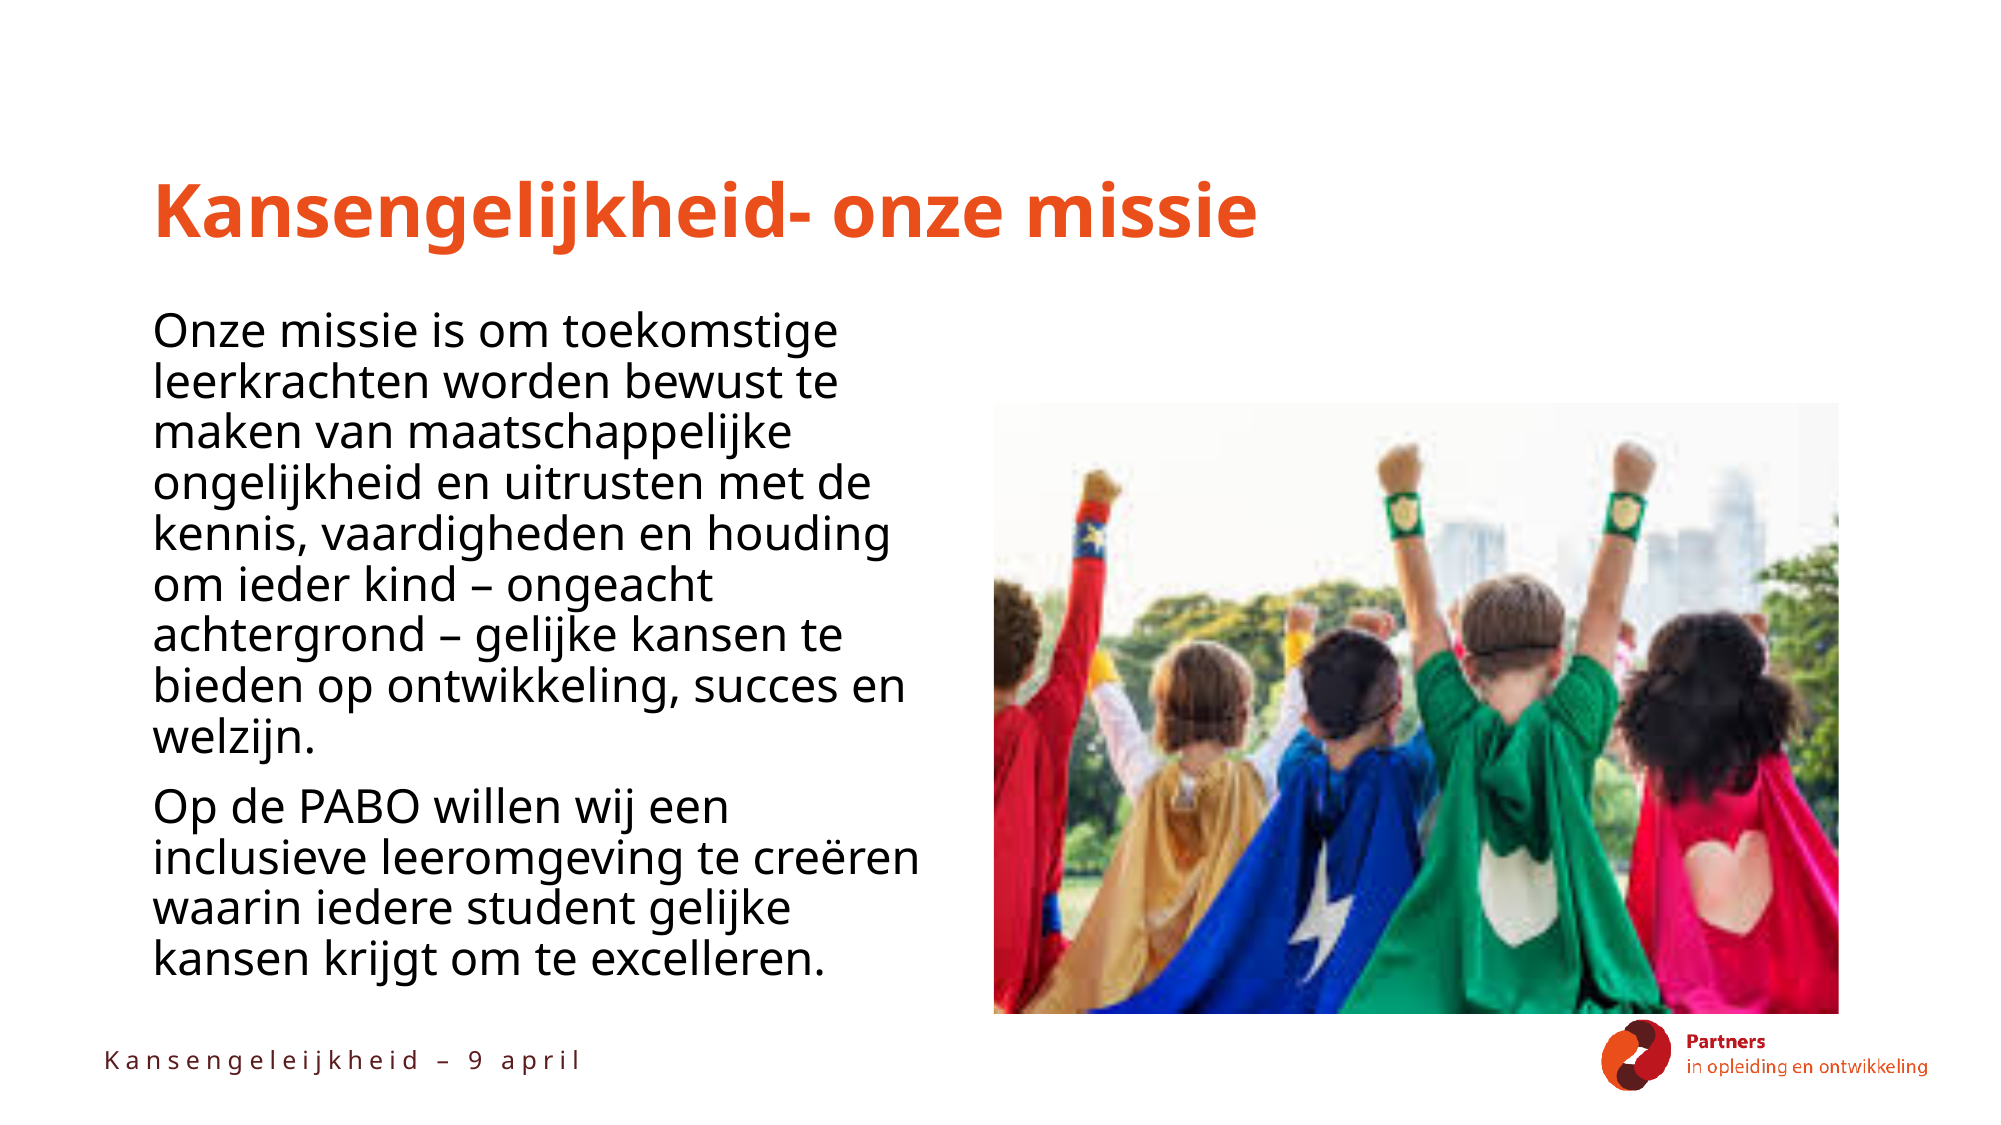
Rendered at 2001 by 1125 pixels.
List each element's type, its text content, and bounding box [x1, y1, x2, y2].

picture [993, 403, 1839, 1014]
title Kansengelijkheid- onze missie [137, 165, 1500, 263]
list Onze missie is om toekomstige leerkrachten worden bewust te maken van maatschappelijke ongelijkheid en uitrusten met de kennis, vaardigheden en houding om ieder kind – ongeacht achtergrond – gelijke kansen te bieden op ontwikkeling, succes en welzijn. Op de PABO willen wij een inclusieve leeromgeving te creëren waarin iedere student gelijke kansen krijgt om te excelleren. [137, 299, 937, 1014]
picture [1601, 1019, 1928, 1091]
text_box Kansengeleijkheid – 9 april [88, 1026, 624, 1098]
